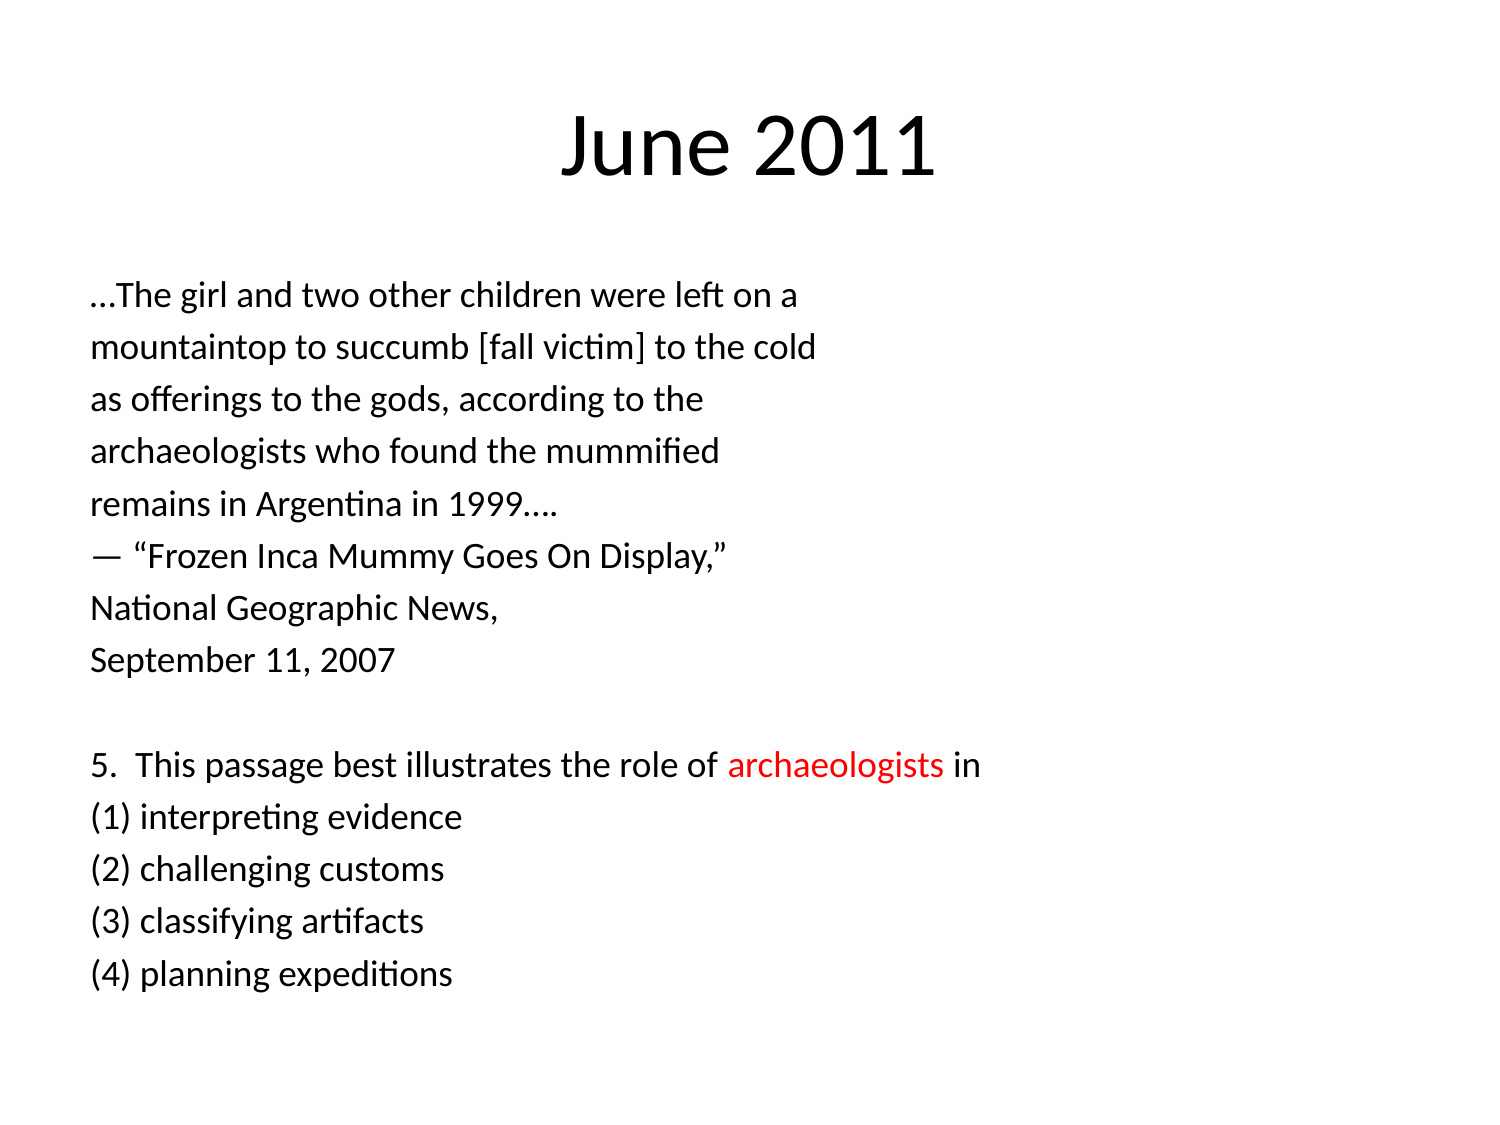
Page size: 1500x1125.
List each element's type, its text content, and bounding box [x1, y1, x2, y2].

title June 2011 [75, 45, 1425, 233]
list …The girl and two other children were left on a mountaintop to succumb [fall victim] to the cold as offerings to the gods, according to the archaeologists who found the mummified remains in Argentina in 1999…. — “Frozen Inca Mummy Goes On Display,” National Geographic News, September 11, 2007 5. This passage best illustrates the role of archaeologists in (1) interpreting evidence (2) challenging customs (3) classifying artifacts (4) planning expeditions [75, 262, 1425, 1005]
